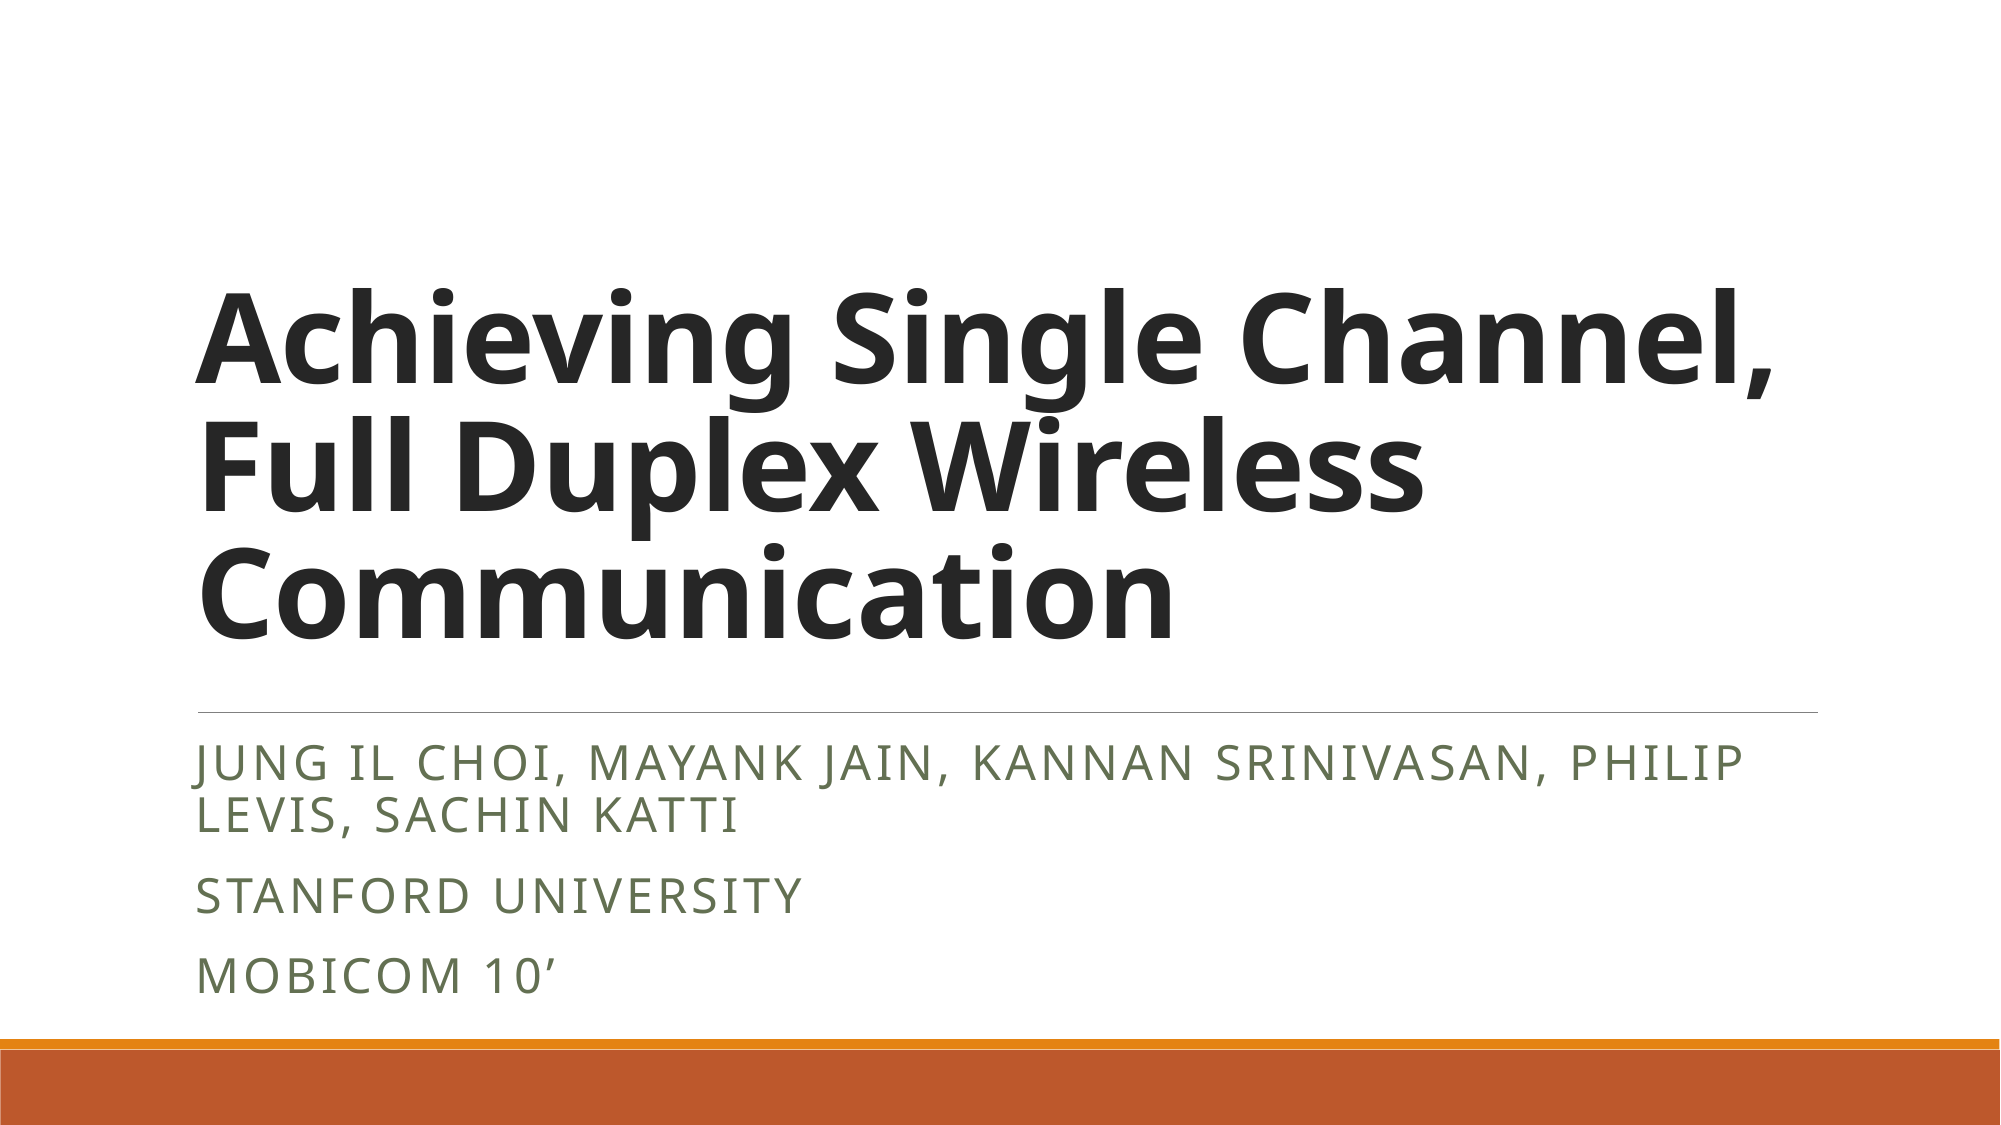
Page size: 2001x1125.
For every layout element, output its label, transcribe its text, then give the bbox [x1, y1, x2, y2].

title Achieving Single Channel, Full Duplex Wireless Communication [180, 86, 1830, 672]
subtitle Jung Il Choi, Mayank Jain, Kannan Srinivasan, Philip Levis, Sachin Katti Stanford University Mobicom 10’ [180, 730, 1831, 1013]
